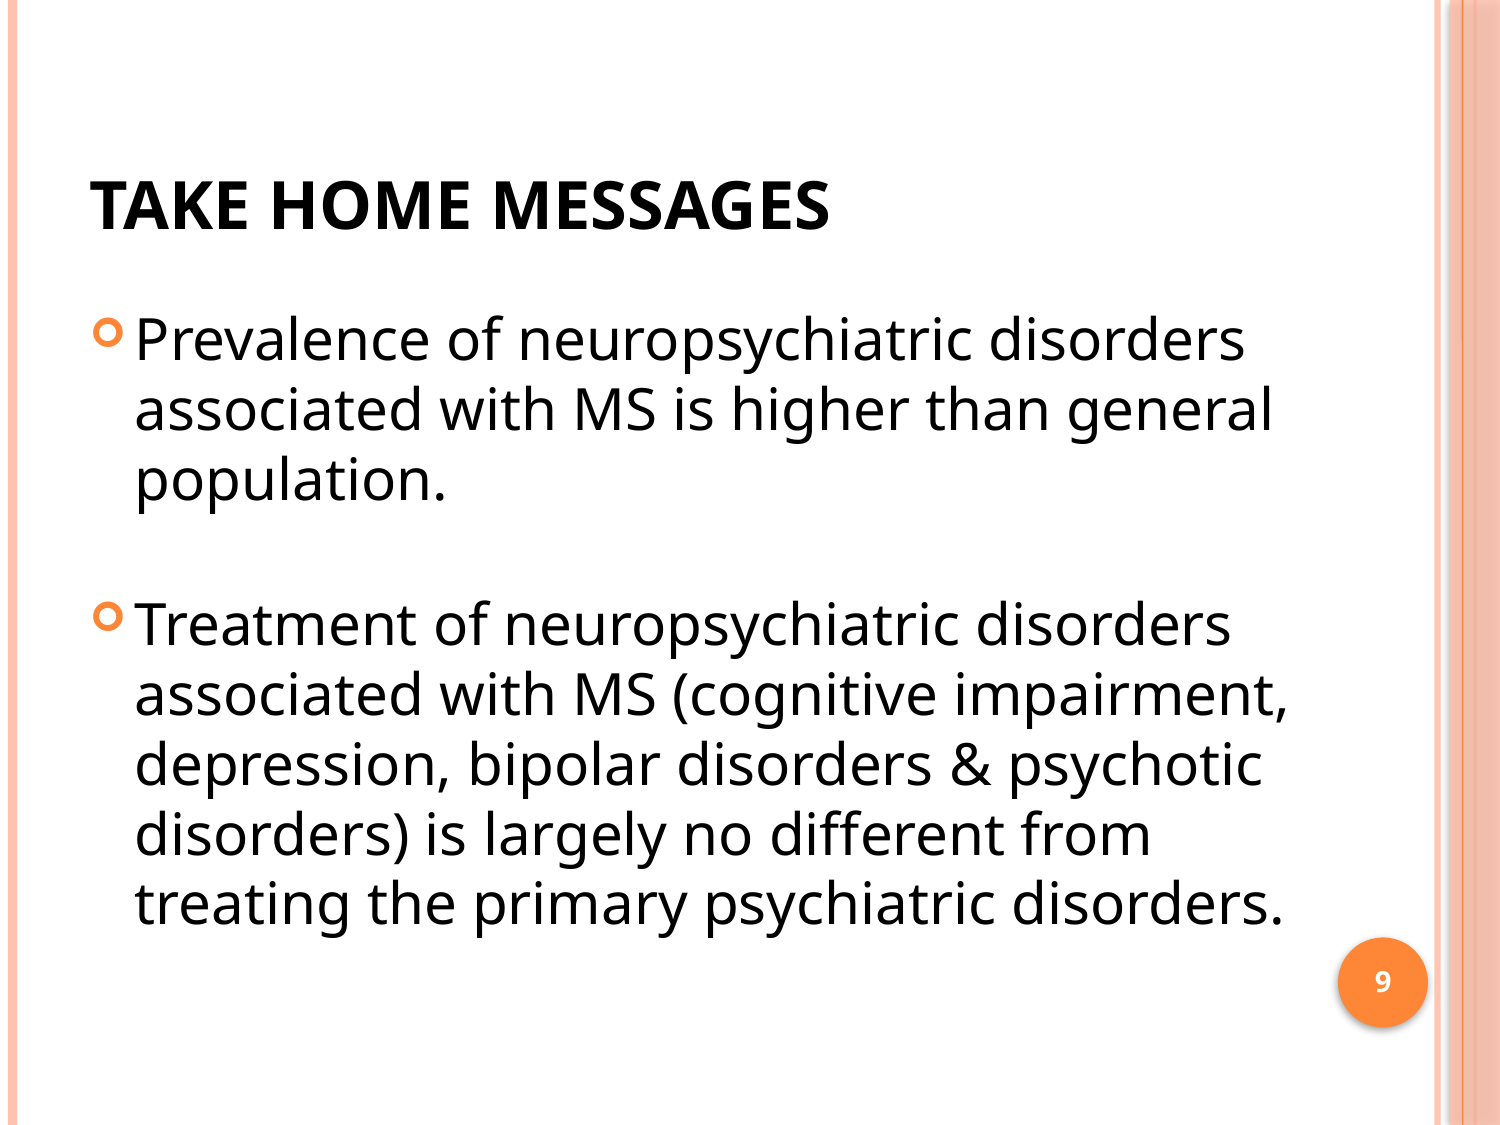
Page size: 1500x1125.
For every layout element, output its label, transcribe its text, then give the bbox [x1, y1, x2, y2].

slide_number 9 [1333, 940, 1434, 1027]
list Prevalence of neuropsychiatric disorders associated with MS is higher than general population. Treatment of neuropsychiatric disorders associated with MS (cognitive impairment, depression, bipolar disorders & psychotic disorders) is largely no different from treating the primary psychiatric disorders. [75, 295, 1374, 1005]
title Take home messages [75, 62, 1300, 250]
